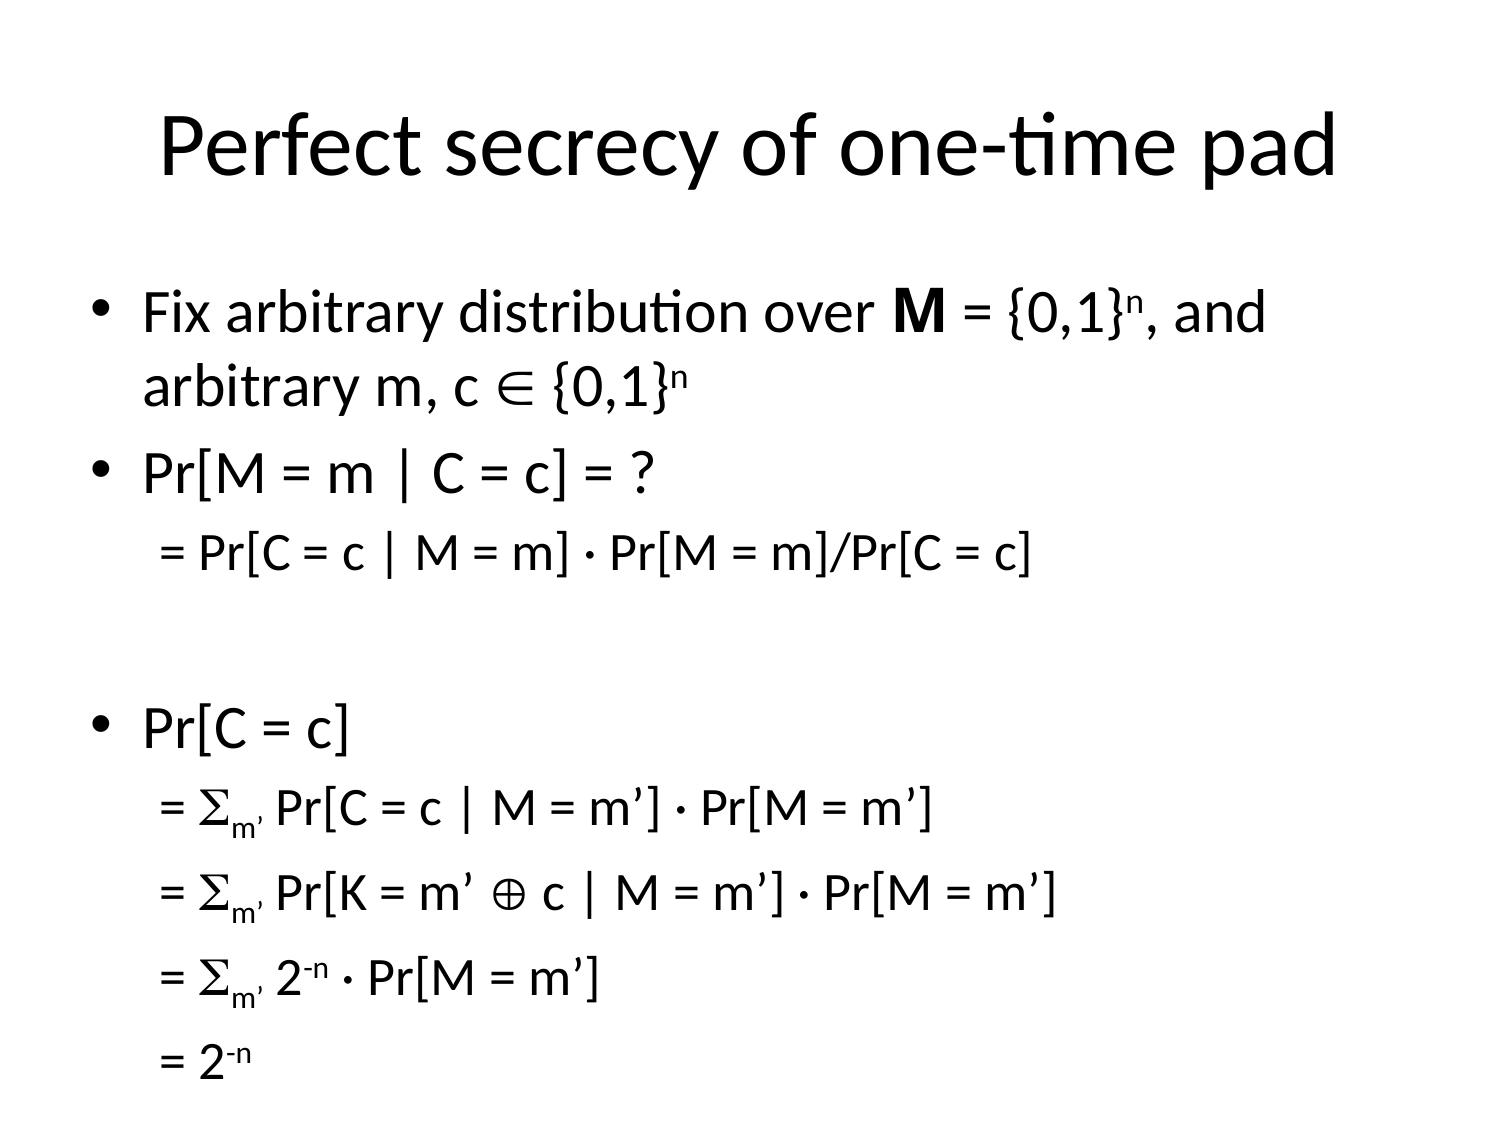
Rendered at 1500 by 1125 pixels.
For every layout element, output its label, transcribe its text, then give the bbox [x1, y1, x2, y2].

title Perfect secrecy of one-time pad [75, 45, 1425, 233]
list Fix arbitrary distribution over M = {0,1}n, and arbitrary m, c  {0,1}n Pr[M = m | C = c] = ? = Pr[C = c | M = m] · Pr[M = m]/Pr[C = c] Pr[C = c] = m’ Pr[C = c | M = m’] · Pr[M = m’] = m’ Pr[K = m’  c | M = m’] · Pr[M = m’] = m’ 2-n · Pr[M = m’] = 2-n [75, 262, 1425, 1100]
